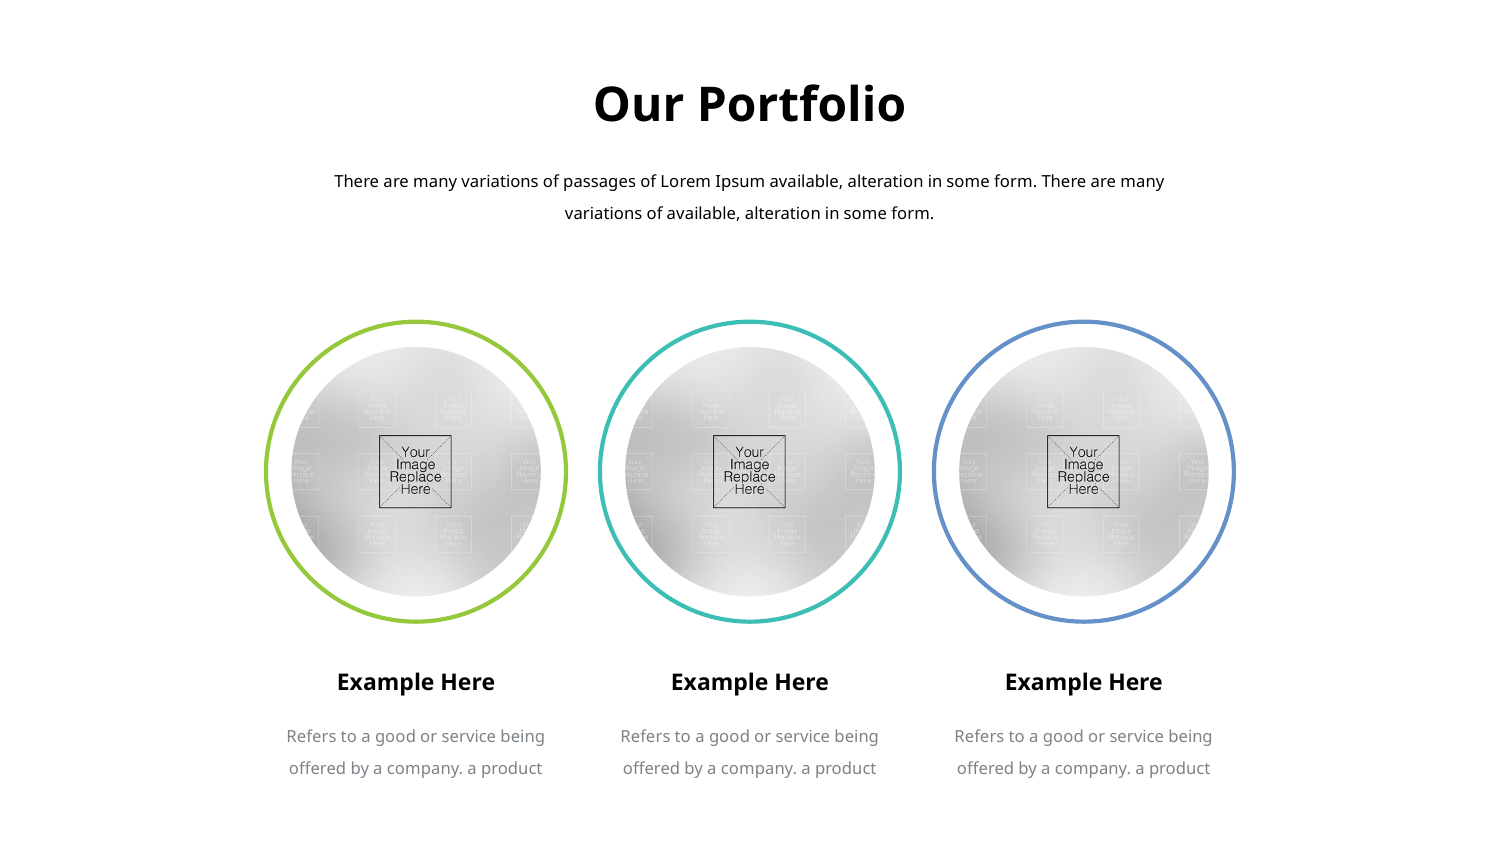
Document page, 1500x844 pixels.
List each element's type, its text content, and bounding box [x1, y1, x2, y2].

text_box [933, 398, 953, 545]
picture [958, 346, 1209, 597]
text_box [599, 398, 619, 545]
picture [291, 346, 542, 597]
text_box [669, 321, 831, 345]
text_box There are many variations of passages of Lorem Ipsum available, alteration in some form. There are many variations of available, alteration in some form. [309, 153, 1191, 217]
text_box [235, 661, 597, 776]
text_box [597, 661, 902, 776]
text_box [546, 396, 566, 547]
text_box [681, 605, 819, 622]
text_box [265, 398, 285, 545]
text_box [903, 661, 1265, 776]
picture [624, 346, 875, 597]
text_box [880, 396, 900, 547]
text_box [1214, 396, 1234, 547]
text_box [347, 605, 485, 622]
text_box [1003, 321, 1165, 345]
text_box Our Portfolio [386, 68, 1114, 137]
text_box [335, 321, 497, 345]
text_box [1015, 605, 1153, 622]
